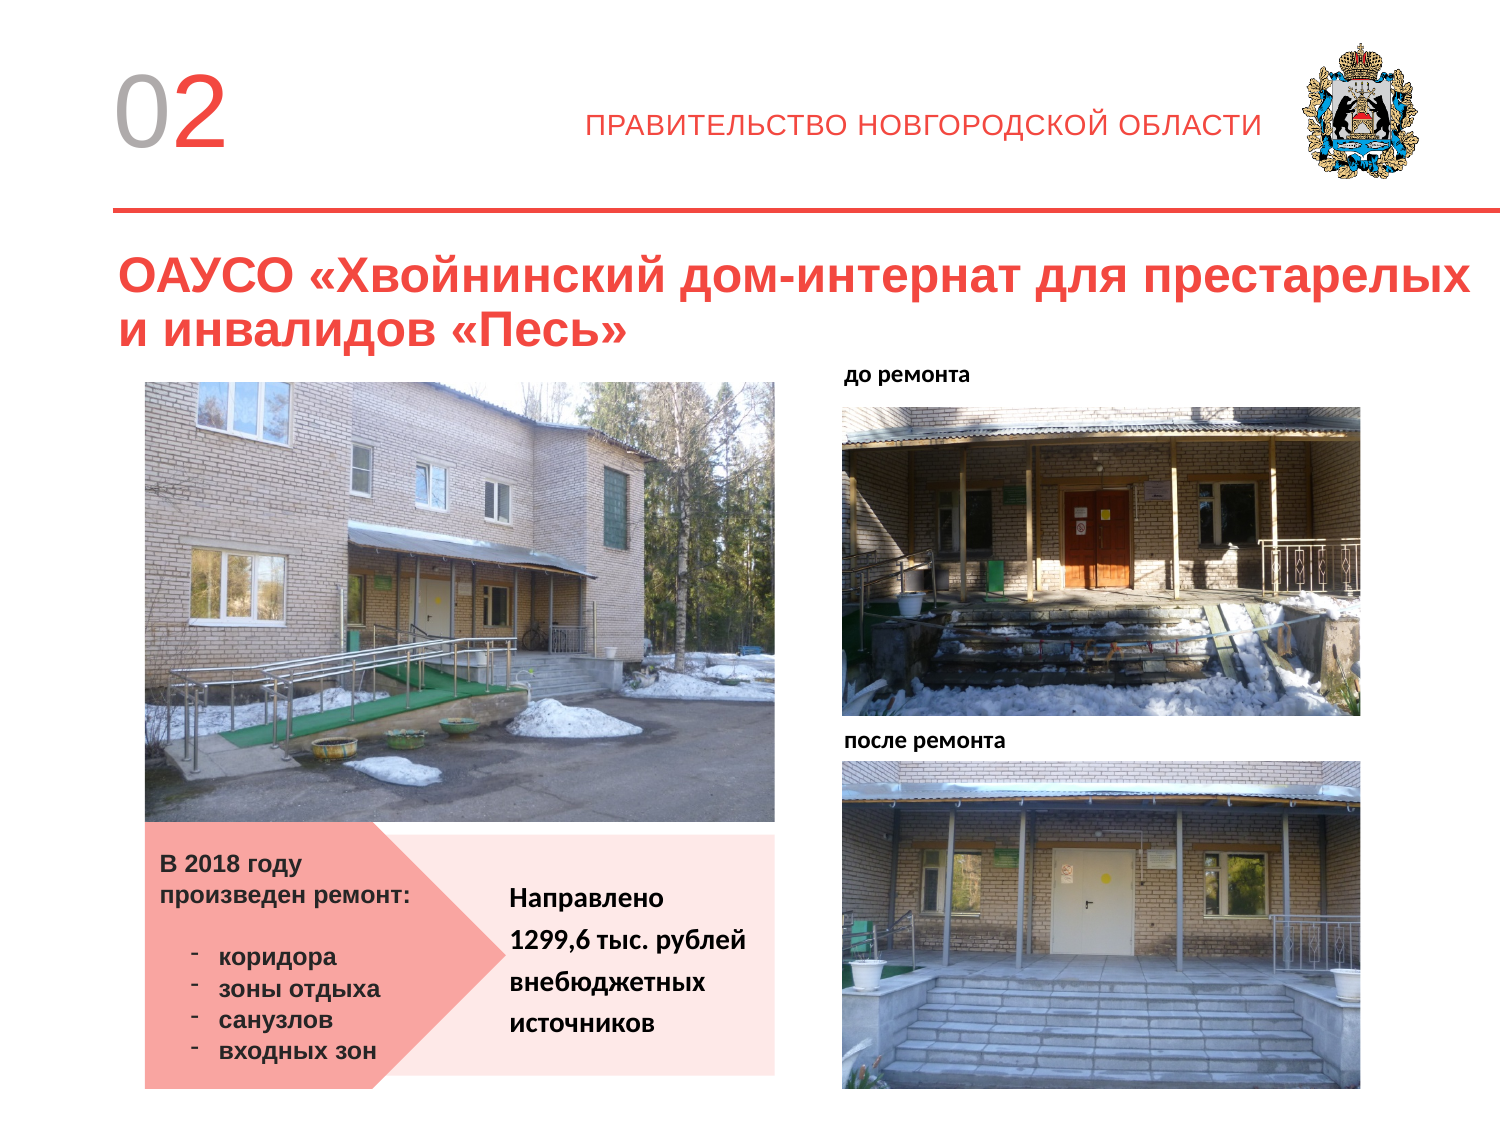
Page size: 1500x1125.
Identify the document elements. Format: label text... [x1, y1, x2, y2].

text_box до ремонта [829, 350, 986, 395]
text_box после ремонта [829, 715, 1021, 761]
text_box Направлено 1299,6 тыс. рублей внебюджетных источников [387, 834, 776, 1077]
text_box В 2018 году произведен ремонт: коридора зоны отдыха санузлов входных зон [143, 820, 508, 1090]
text_box ПРАВИТЕЛЬСТВО НОВГОРОДСКОЙ ОБЛАСТИ [570, 102, 1302, 147]
picture [1302, 43, 1419, 179]
picture [841, 761, 1361, 1089]
title ОАУСО «Хвойнинский дом-интернат для престарелых и инвалидов «Песь» [103, 242, 1487, 460]
picture [144, 382, 775, 822]
text_box 02 [98, 36, 312, 177]
picture [841, 407, 1361, 716]
